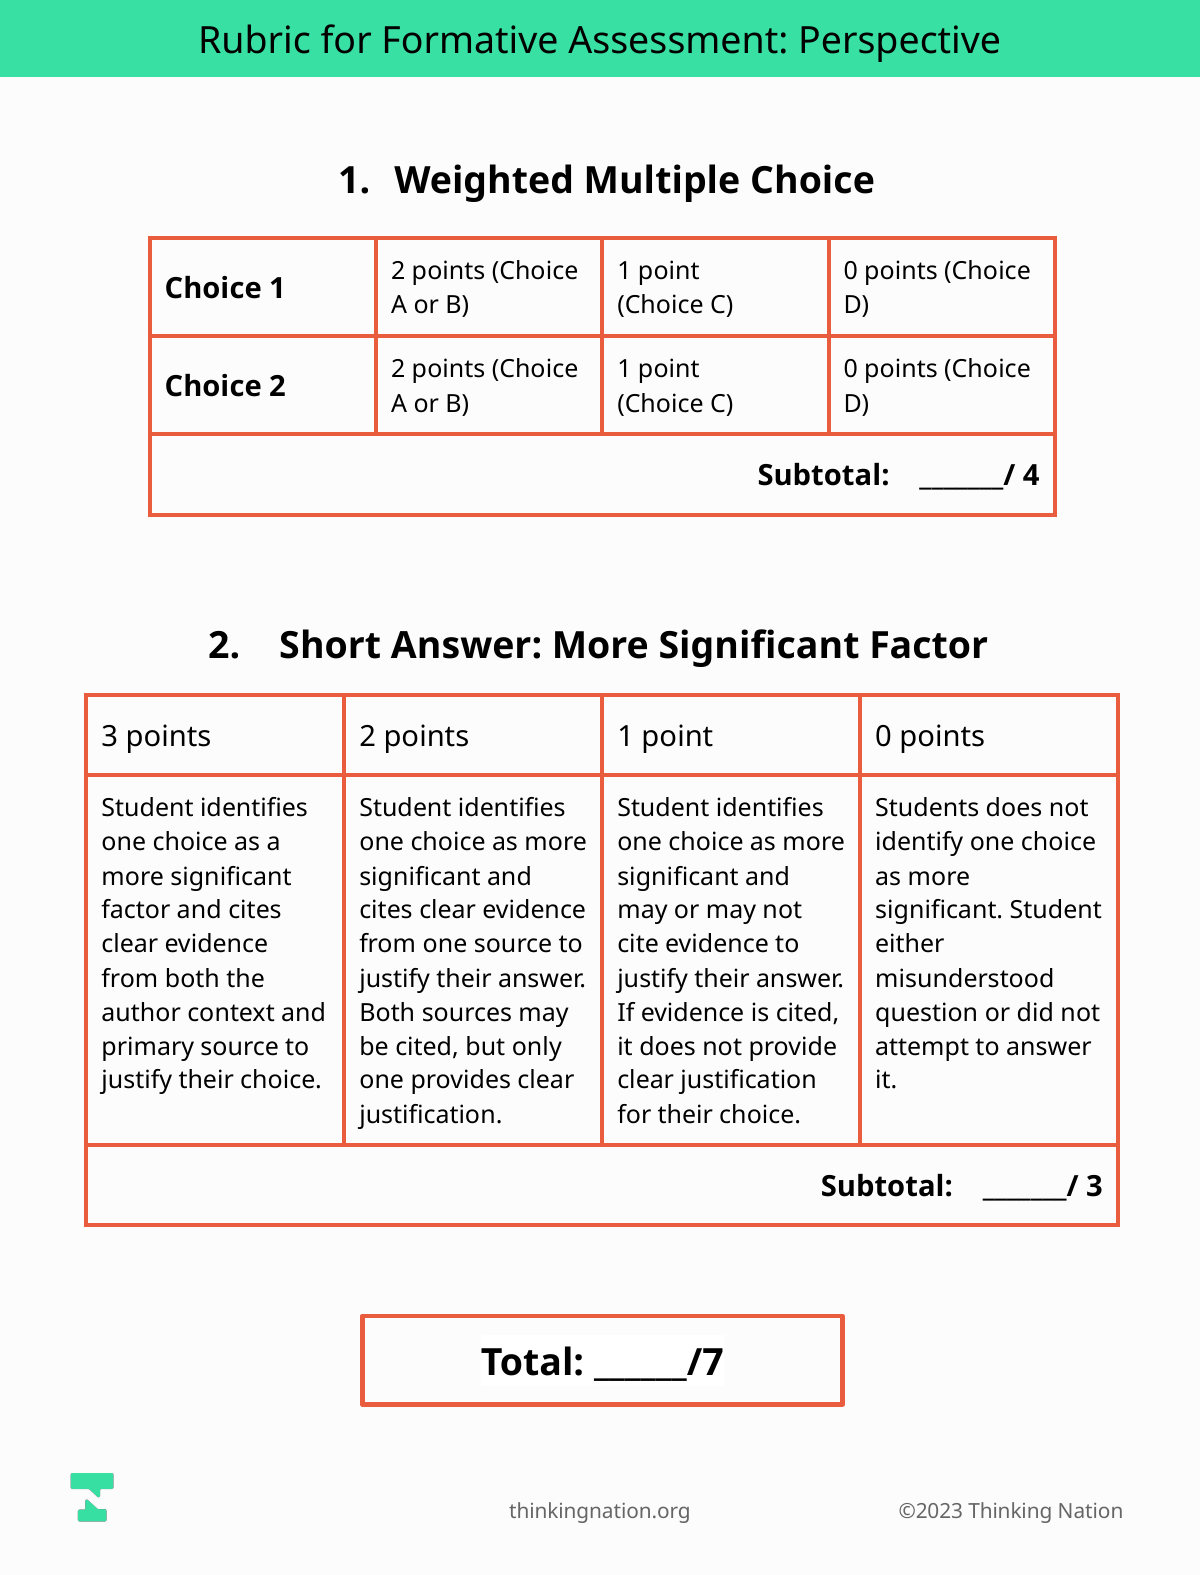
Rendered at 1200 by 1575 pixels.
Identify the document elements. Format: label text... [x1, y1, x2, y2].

table_cell 2 points (Choice A or B) [378, 338, 600, 432]
table_cell Subtotal: _______/ 4 [152, 436, 1053, 513]
table_cell Choice 2 [152, 338, 374, 432]
table_header Choice 1 [152, 240, 374, 334]
table_header 2 points [346, 697, 600, 773]
text_box Weighted Multiple Choice [261, 141, 944, 208]
text_box thinkingnation.org [457, 1483, 742, 1532]
table_cell 0 points (Choice D) [831, 338, 1053, 432]
picture [58, 1463, 126, 1531]
text_box ©2023 Thinking Nation [854, 1483, 1139, 1532]
table_cell 1 point (Choice C) [604, 338, 827, 432]
table_cell Student identifies one choice as a more significant factor and cites clear evidence from both the author context and primary source to justify their choice. [88, 777, 342, 1143]
table_header 3 points [88, 697, 342, 773]
table_header 0 points [862, 697, 1116, 773]
table_header 2 points (Choice A or B) [378, 240, 600, 334]
table_cell Students does not identify one choice as more significant. Student either misunderstood question or did not attempt to answer it. [862, 777, 1116, 1143]
table_cell Student identifies one choice as more significant and cites clear evidence from one source to justify their answer. Both sources may be cited, but only one provides clear justification. [346, 777, 600, 1143]
text_box 2. Short Answer: More Significant Factor [193, 605, 1012, 673]
text_box Rubric for Formative Assessment: Perspective [0, 0, 1200, 77]
table_cell Student identifies one choice as more significant and may or may not cite evidence to justify their answer. If evidence is cited, it does not provide clear justification for their choice. [604, 777, 858, 1143]
table_header 1 point [604, 697, 858, 773]
table_header 1 point (Choice C) [604, 240, 827, 334]
table_cell Subtotal: _______/ 3 [88, 1147, 1116, 1223]
text_box Total: ______/7 [362, 1316, 843, 1405]
table_header 0 points (Choice D) [831, 240, 1053, 334]
